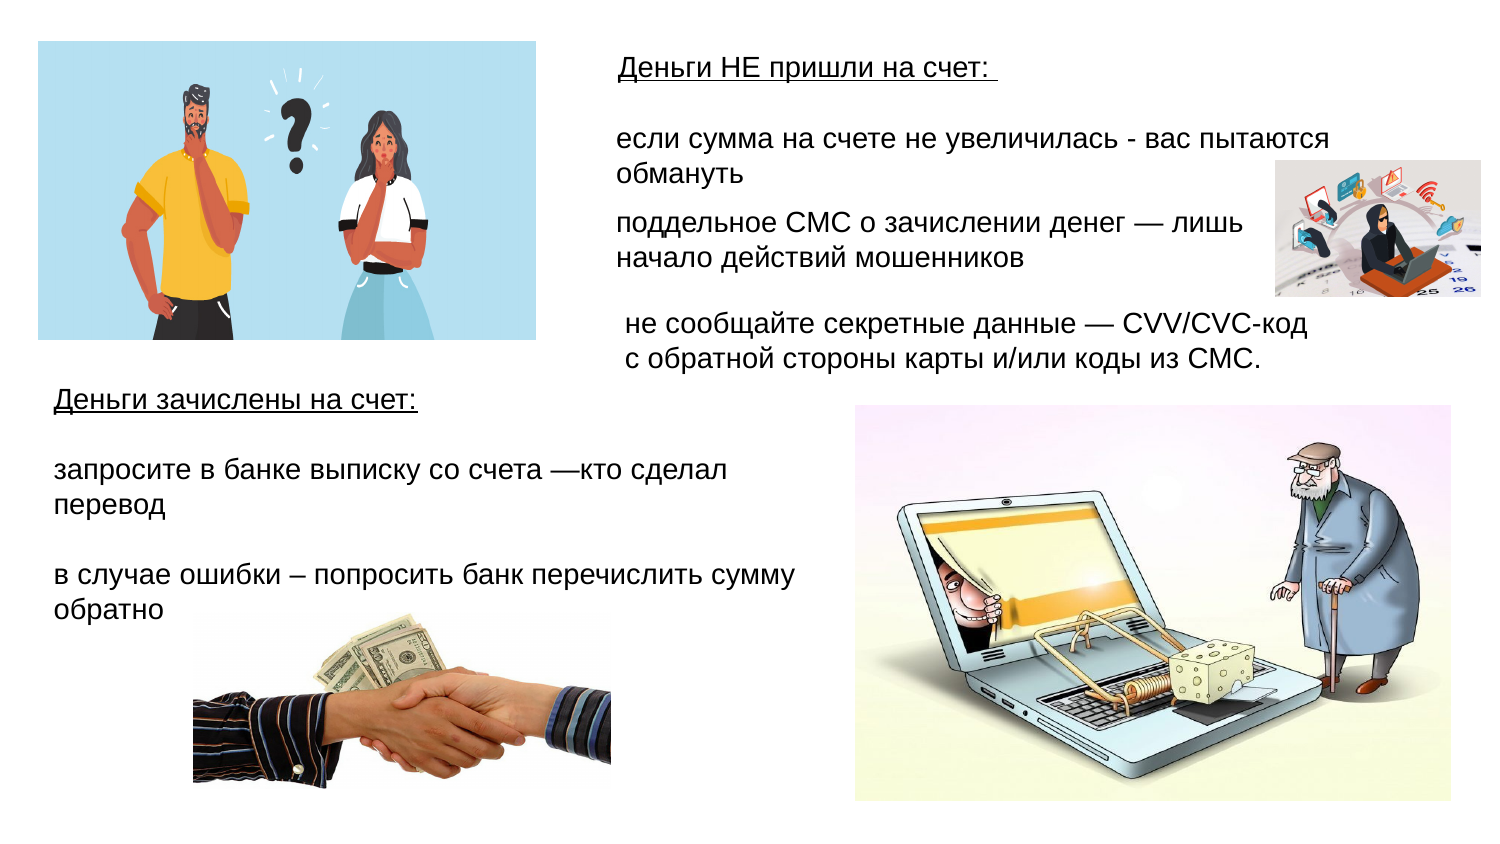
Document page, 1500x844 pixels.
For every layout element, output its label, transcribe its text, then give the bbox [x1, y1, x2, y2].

text_box если сумма на счете не увеличилась - вас пытаются обмануть [601, 112, 1424, 197]
picture [193, 612, 611, 790]
picture [855, 405, 1451, 801]
picture [1275, 160, 1481, 298]
text_box поддельное СМС о зачислении денег — лишь начало действий мошенников [601, 197, 1270, 281]
text_box не сообщайте секретные данные — CVV/CVC-код с обратной стороны карты и/или коды из СМС. [610, 296, 1361, 382]
text_box Деньги НЕ пришли на счет: [603, 41, 1014, 91]
text_box Деньги зачислены на счет: запросите в банке выписку со счета —кто сделал перевод в случае ошибки – попросить банк перечислить сумму обратно [38, 373, 823, 633]
picture [38, 41, 536, 341]
